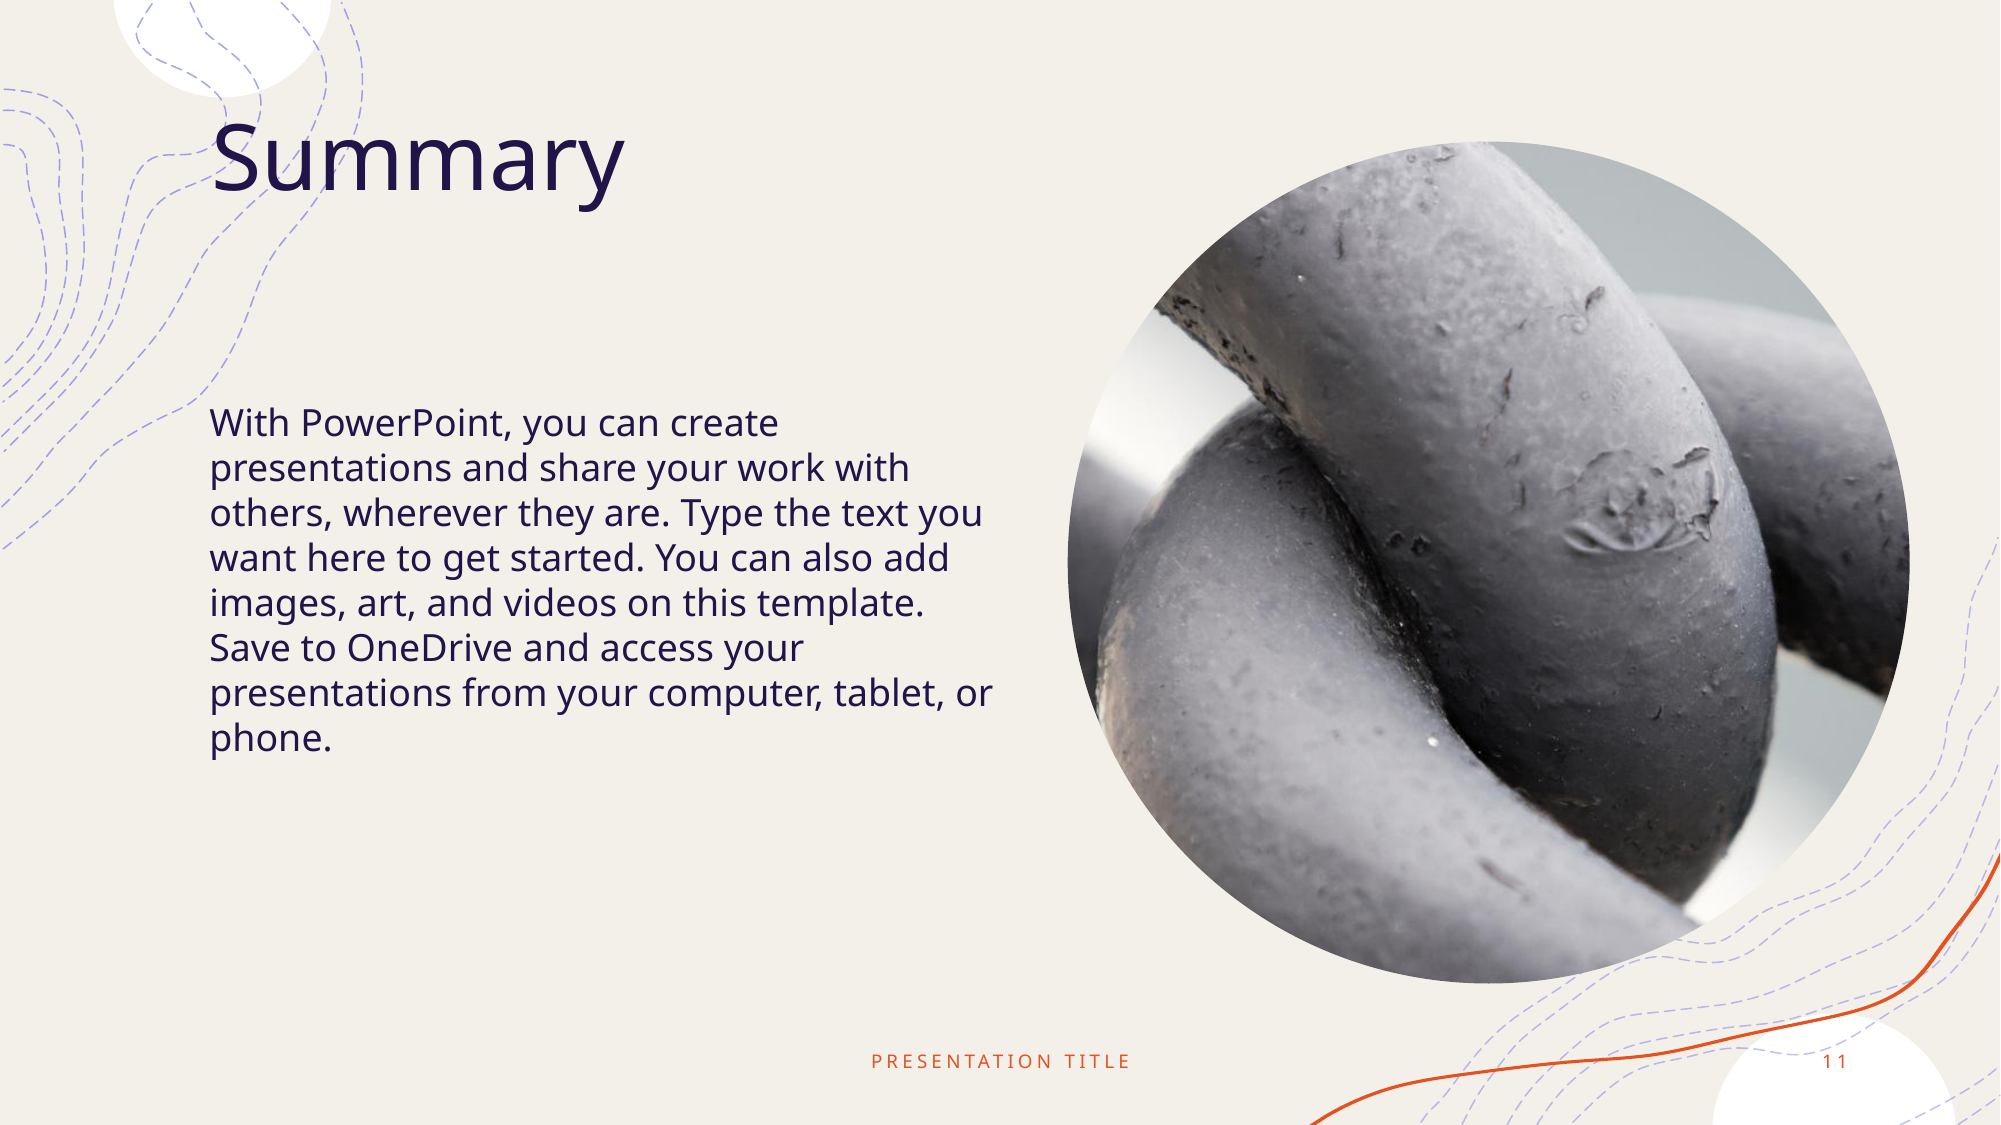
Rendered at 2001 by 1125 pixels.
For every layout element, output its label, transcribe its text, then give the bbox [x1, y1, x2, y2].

title Summary [196, 91, 1015, 365]
slide_number 11 [1625, 1042, 1863, 1103]
picture [1067, 141, 1910, 984]
footer PRESENTATION TITLE [662, 1042, 1338, 1103]
list With PowerPoint, you can create presentations and share your work with others, wherever they are. Type the text you want here to get started. You can also add images, art, and videos on this template. Save to OneDrive and access your presentations from your computer, tablet, or phone. [194, 391, 1013, 1003]
